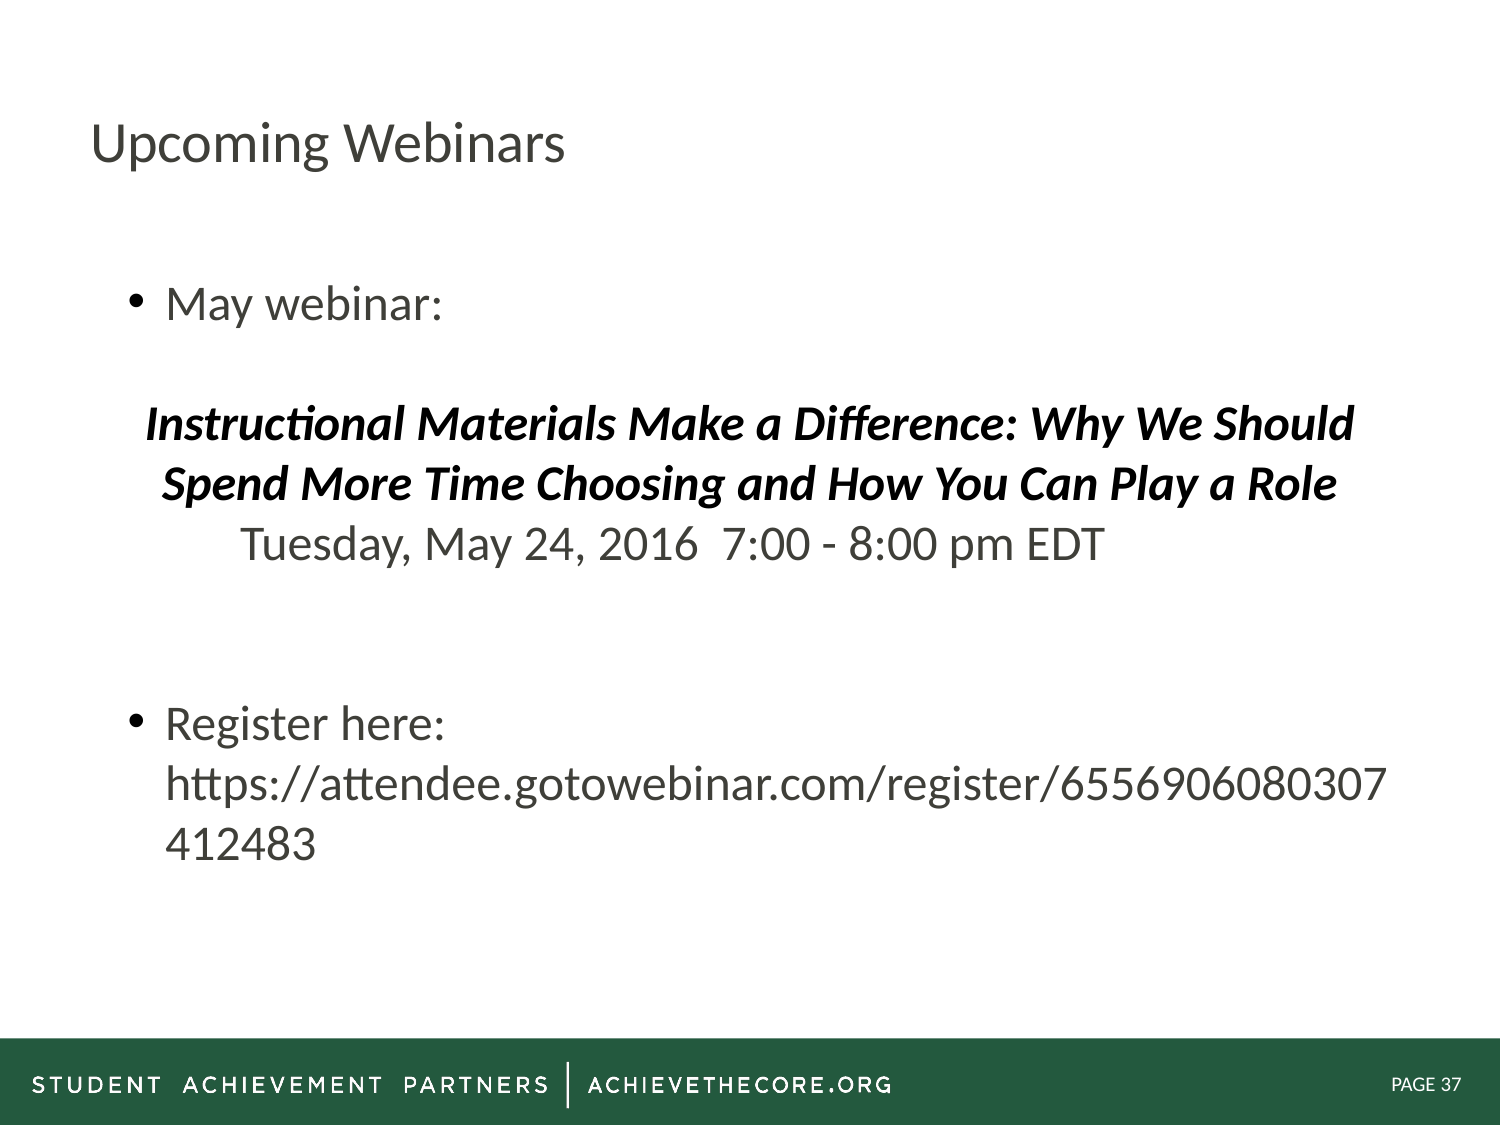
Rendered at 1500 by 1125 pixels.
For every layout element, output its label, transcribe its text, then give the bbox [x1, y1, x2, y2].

picture [12, 1055, 911, 1112]
list May webinar: Instructional Materials Make a Difference: Why We Should Spend More Time Choosing and How You Can Play a Role Tuesday, May 24, 2016 7:00 - 8:00 pm EDT Register here: https://attendee.gotowebinar.com/register/6556906080307412483 [75, 255, 1425, 999]
title Upcoming Webinars [75, 45, 1425, 233]
